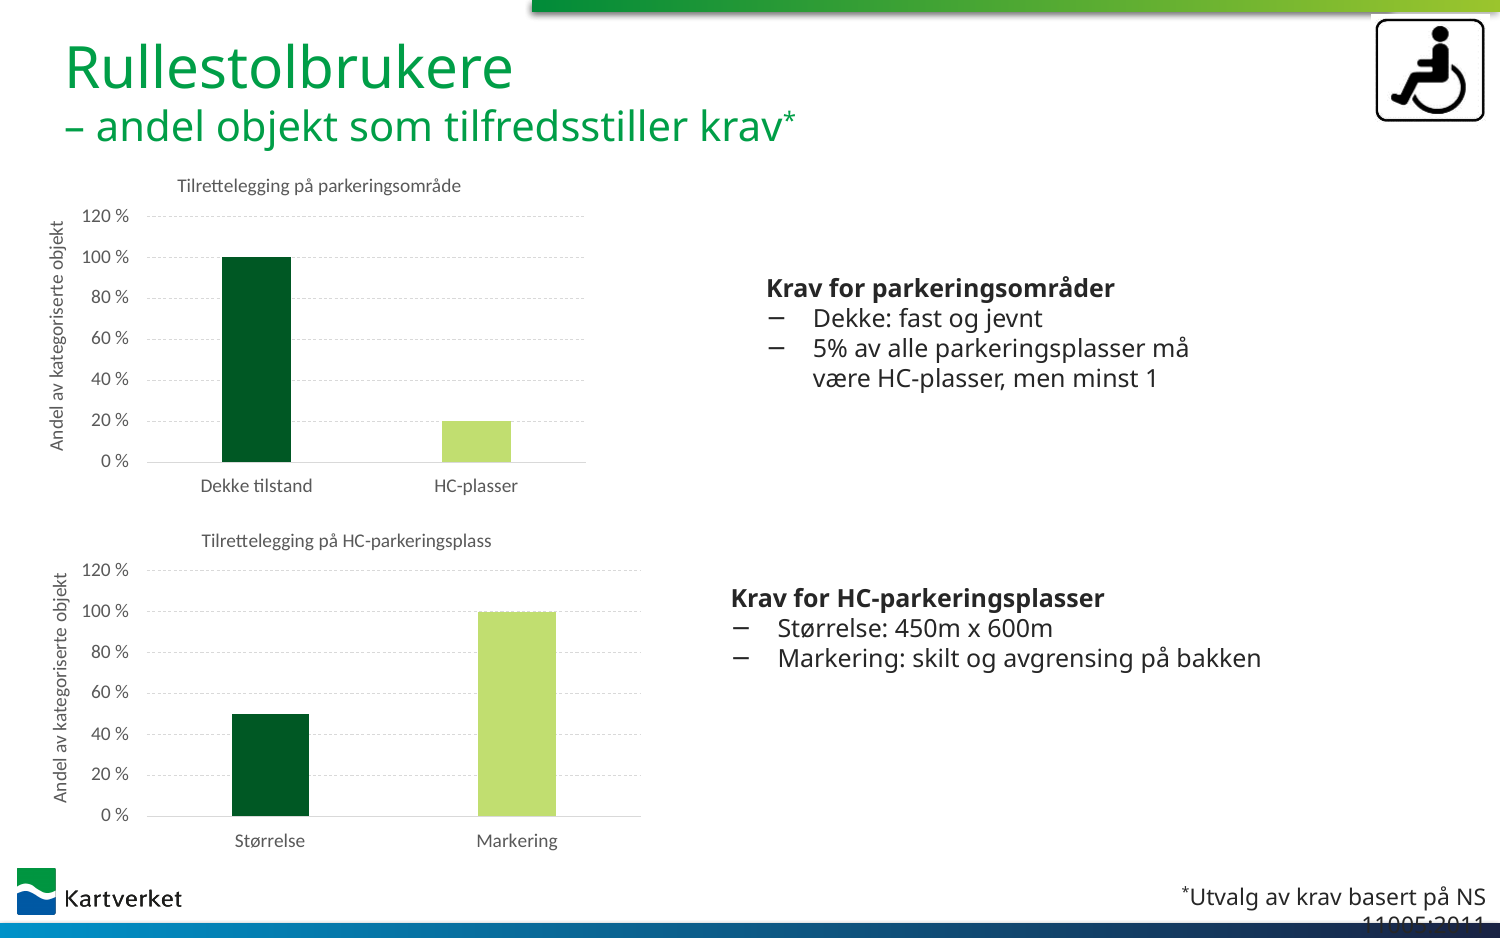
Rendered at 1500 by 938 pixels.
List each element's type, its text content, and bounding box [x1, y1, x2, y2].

picture [41, 520, 652, 859]
picture [1371, 13, 1491, 127]
text_box Krav for HC-parkeringsplasser Størrelse: 450m x 600m Markering: skilt og avgrensing på bakken [715, 574, 1278, 680]
picture [41, 166, 598, 505]
text_box Krav for parkeringsområder Dekke: fast og jevnt 5% av alle parkeringsplasser må være HC-plasser, men minst 1 [751, 264, 1232, 400]
text_box Rullestolbrukere – andel objekt som tilfredsstiller krav* [49, 23, 1431, 158]
text_box *Utvalg av krav basert på NS 11005:2011 [1068, 873, 1500, 938]
